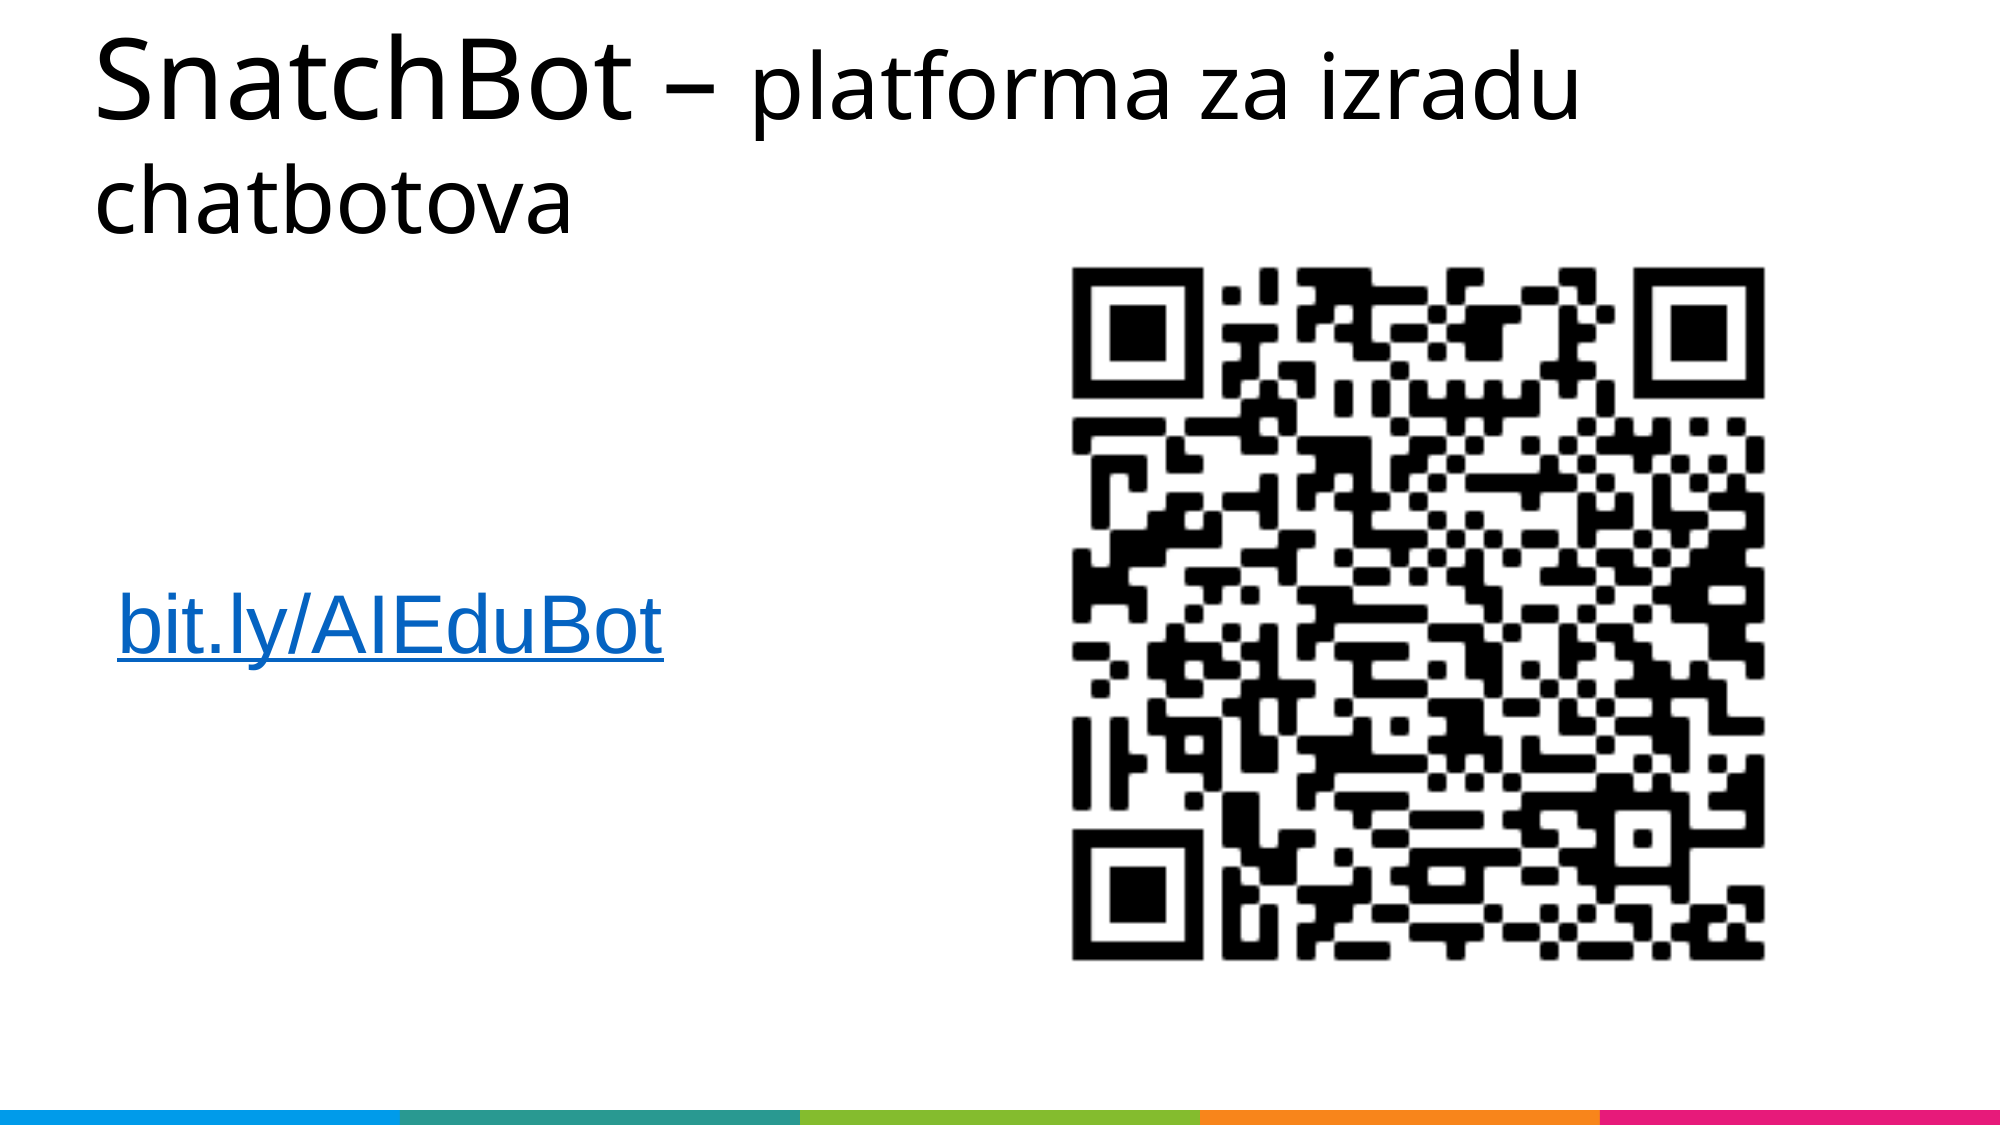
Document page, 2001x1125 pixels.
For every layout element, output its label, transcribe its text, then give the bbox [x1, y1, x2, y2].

text_box bit.ly/AIEduBot [79, 562, 947, 678]
picture [952, 147, 1887, 1083]
text_box SnatchBot – platforma za izradu chatbotova [79, 0, 2000, 260]
